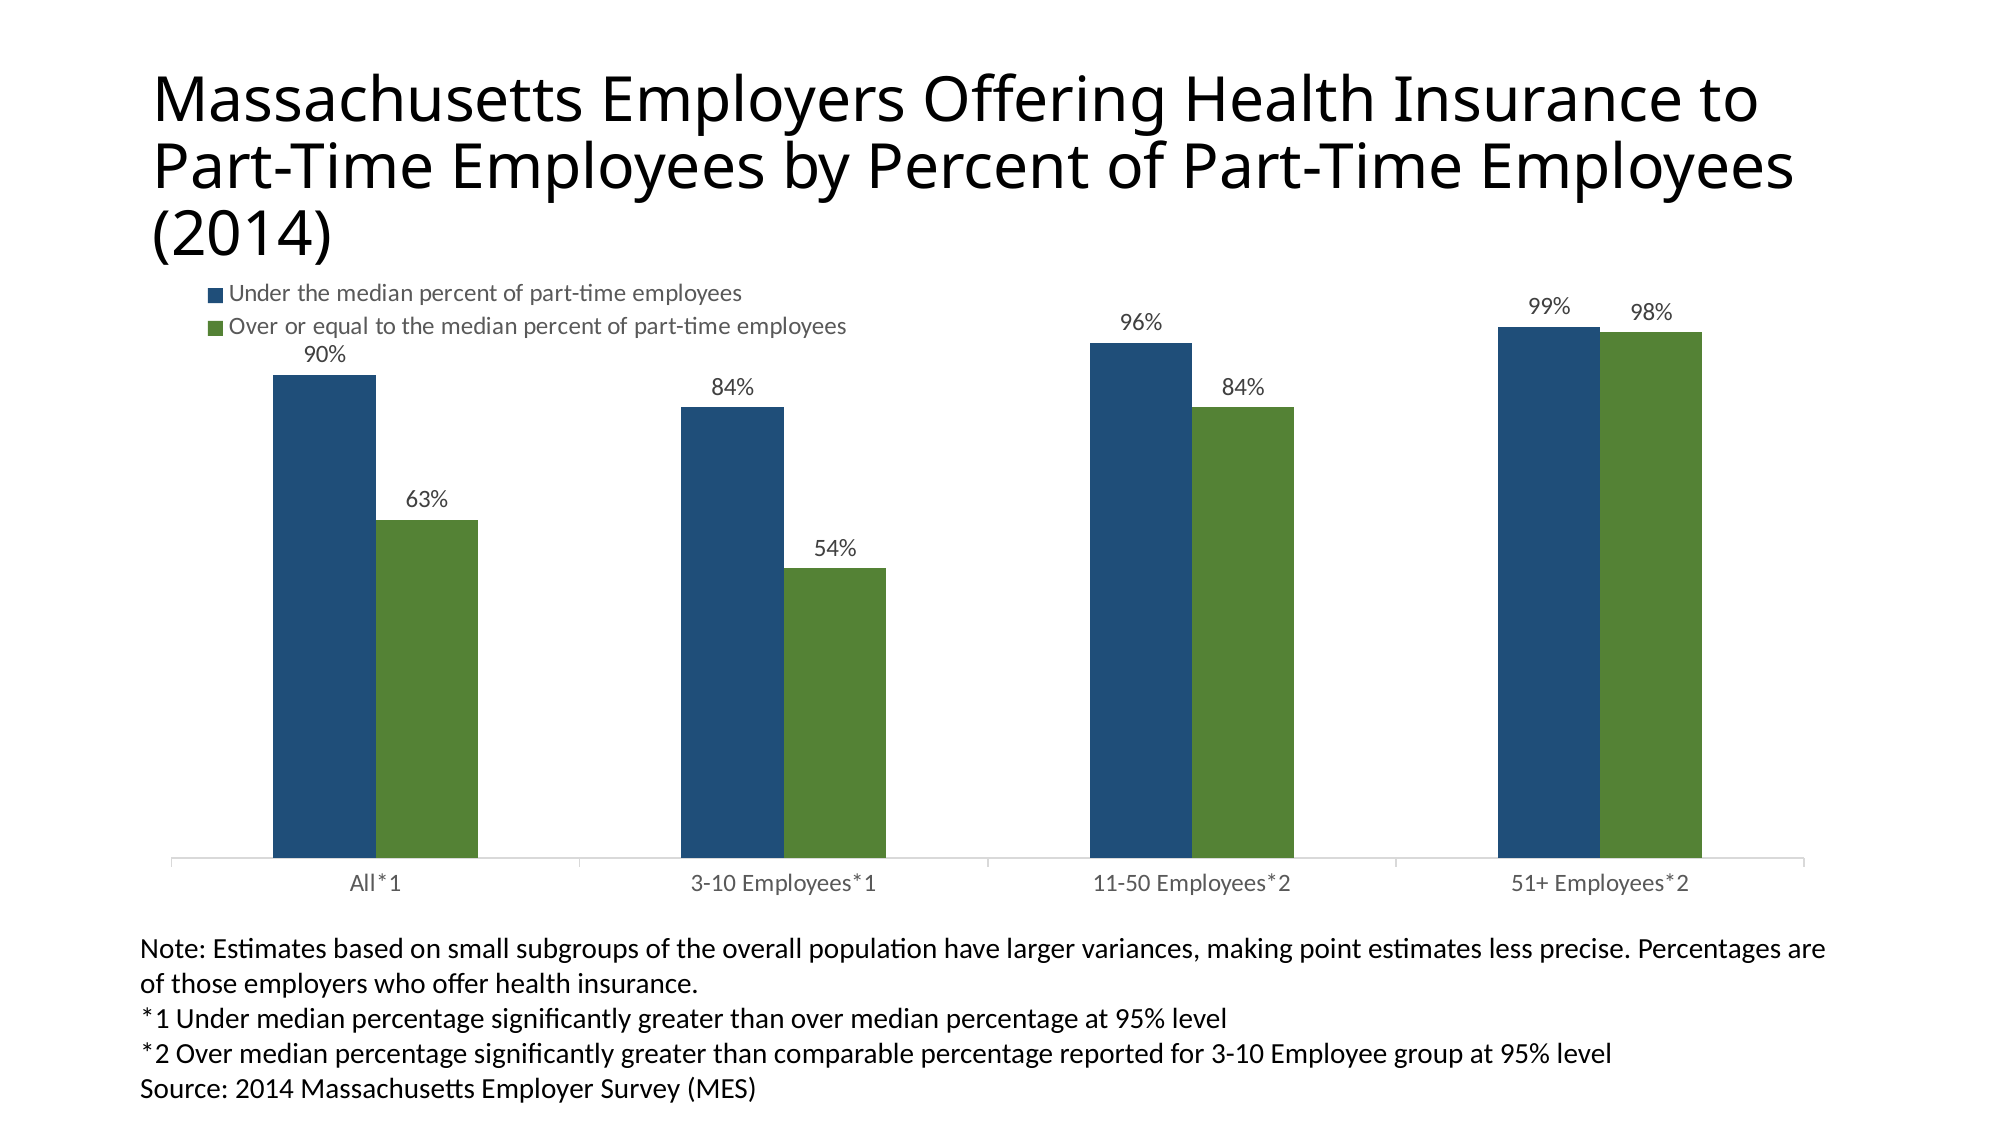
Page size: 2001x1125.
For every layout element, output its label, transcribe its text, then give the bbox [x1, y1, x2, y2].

title Massachusetts Employers Offering Health Insurance to Part-Time Employees by Percent of Part-Time Employees (2014) [137, 59, 1910, 278]
text_box Note: Estimates based on small subgroups of the overall population have larger variances, making point estimates less precise. Percentages are of those employers who offer health insurance. *1 Under median percentage significantly greater than over median percentage at 95% level *2 Over median percentage significantly greater than comparable percentage reported for 3-10 Employee group at 95% level Source: 2014 Massachusetts Employer Survey (MES) [125, 922, 1859, 1112]
chart [137, 260, 1839, 911]
